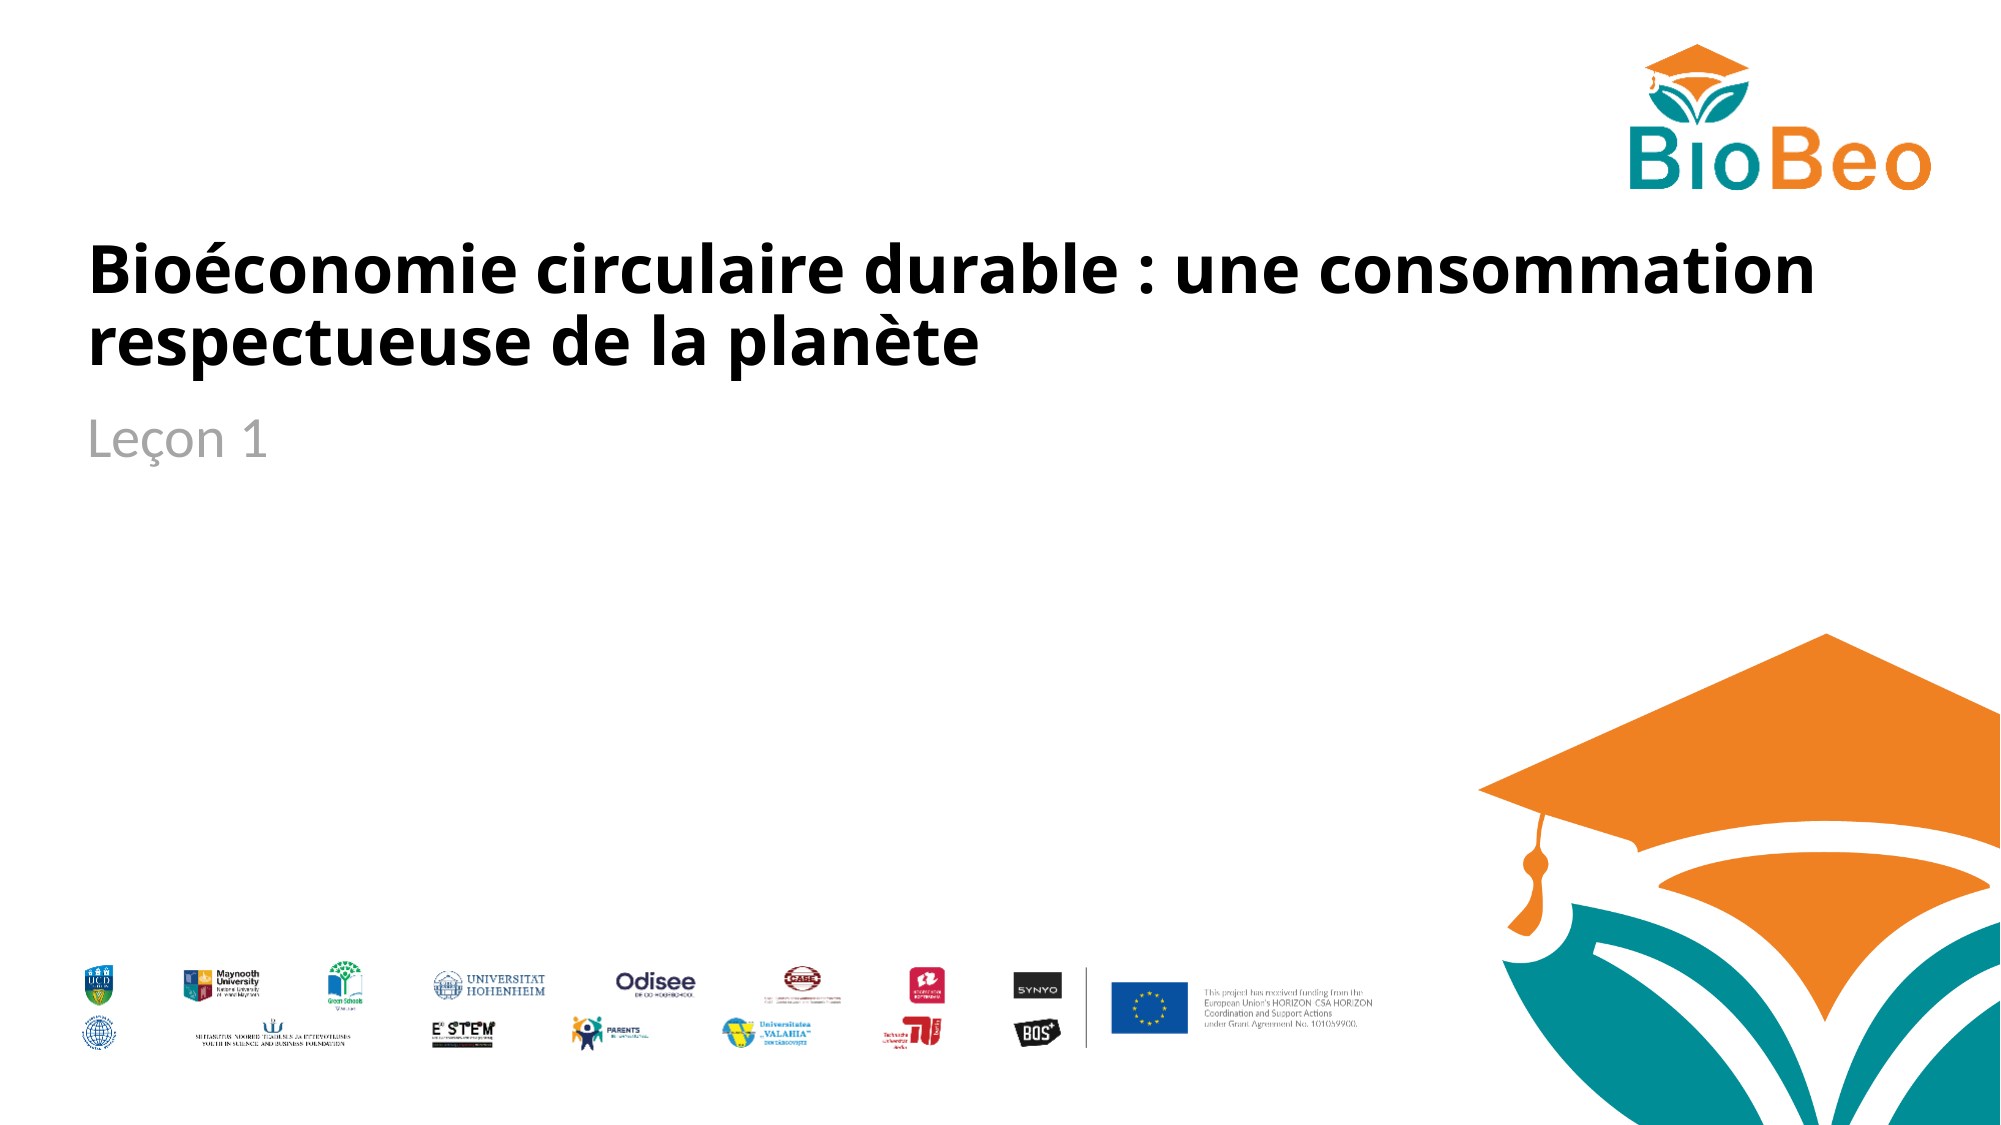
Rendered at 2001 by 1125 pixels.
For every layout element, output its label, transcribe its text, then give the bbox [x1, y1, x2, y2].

picture [59, 951, 1394, 1063]
title Bioéconomie circulaire durable : une consommation respectueuse de la planète [72, 213, 2000, 402]
picture [1628, 42, 1933, 192]
picture [1433, 562, 2000, 1125]
subtitle Leçon 1 [72, 399, 1933, 610]
